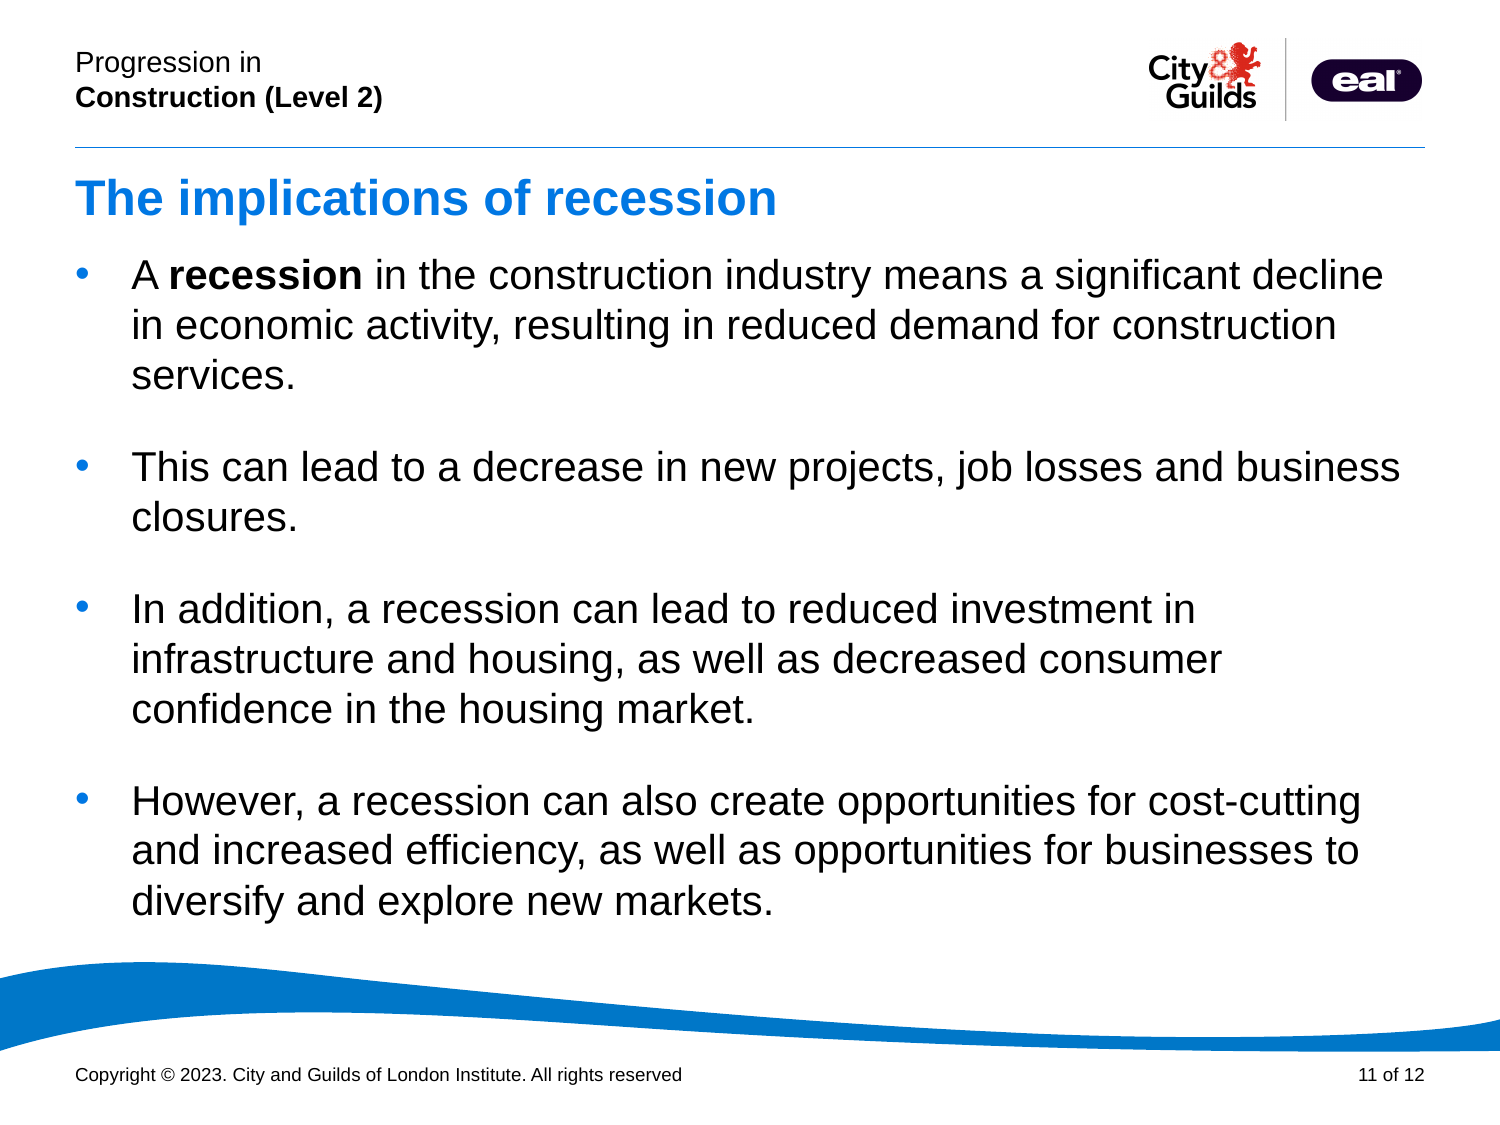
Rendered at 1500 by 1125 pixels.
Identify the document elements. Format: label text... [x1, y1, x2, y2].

title The implications of recession [74, 165, 1426, 229]
list A recession in the construction industry means a significant decline in economic activity, resulting in reduced demand for construction services. This can lead to a decrease in new projects, job losses and business closures. In addition, a recession can lead to reduced investment in infrastructure and housing, as well as decreased consumer confidence in the housing market. However, a recession can also create opportunities for cost-cutting and increased efficiency, as well as opportunities for businesses to diversify and explore new markets. [74, 247, 1426, 946]
picture [1149, 38, 1422, 121]
